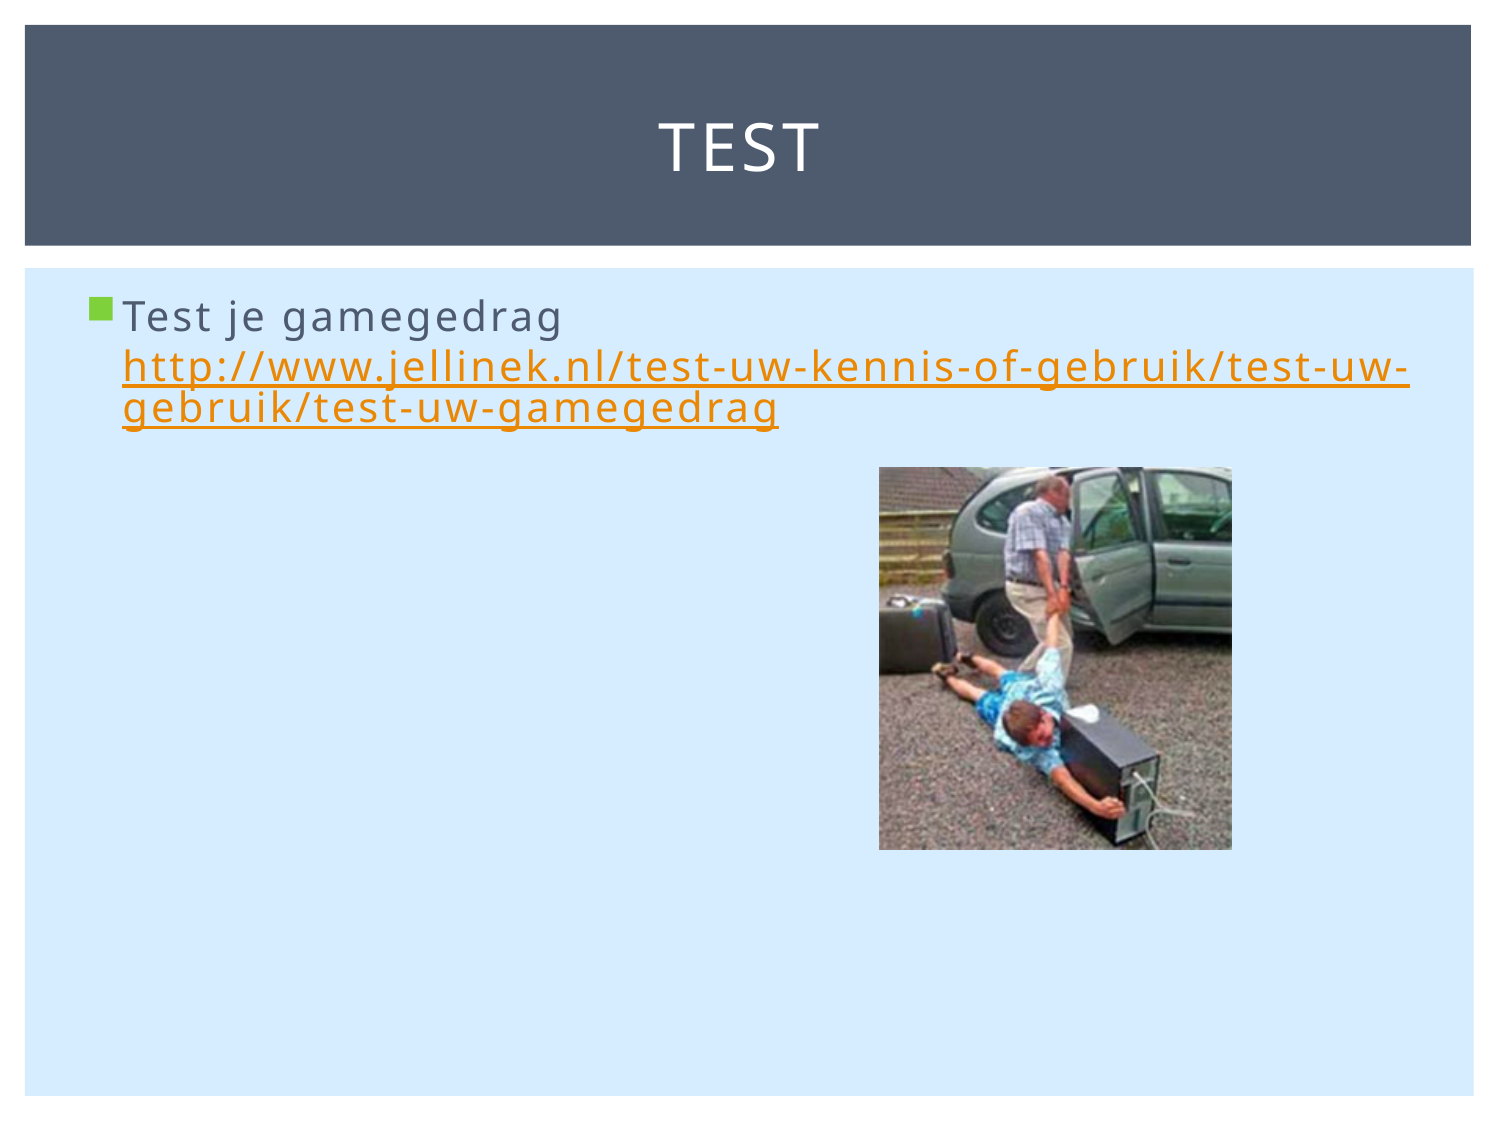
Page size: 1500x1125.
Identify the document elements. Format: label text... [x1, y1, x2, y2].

title Test [62, 58, 1438, 232]
list Test je gamegedrag http://www.jellinek.nl/test-uw-kennis-of-gebruik/test-uw-gebruik/test-uw-gamegedrag [62, 281, 1442, 1005]
picture [879, 467, 1232, 850]
